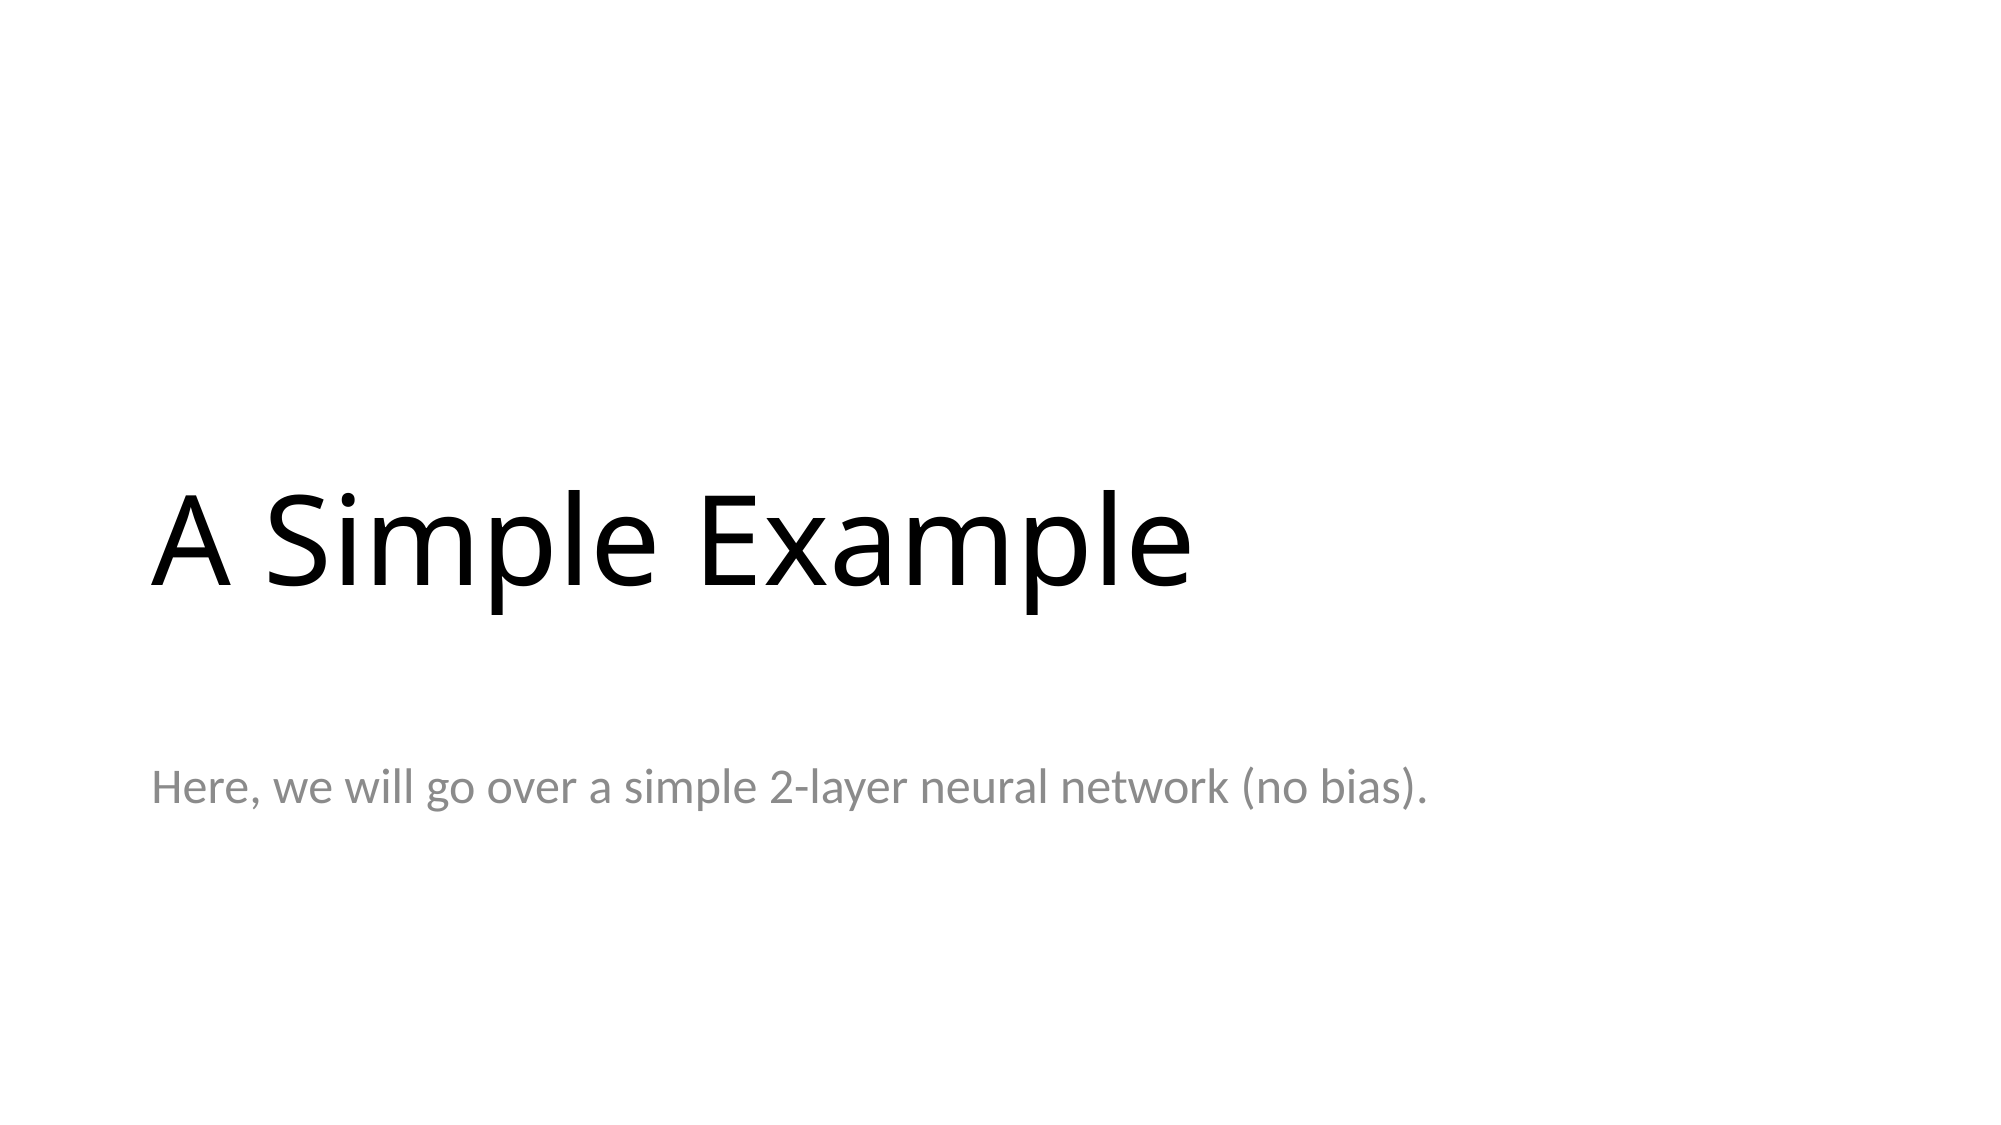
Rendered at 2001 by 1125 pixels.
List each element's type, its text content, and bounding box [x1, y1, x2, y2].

list Here, we will go over a simple 2-layer neural network (no bias). [136, 752, 1862, 999]
title A Simple Example [136, 152, 1862, 621]
